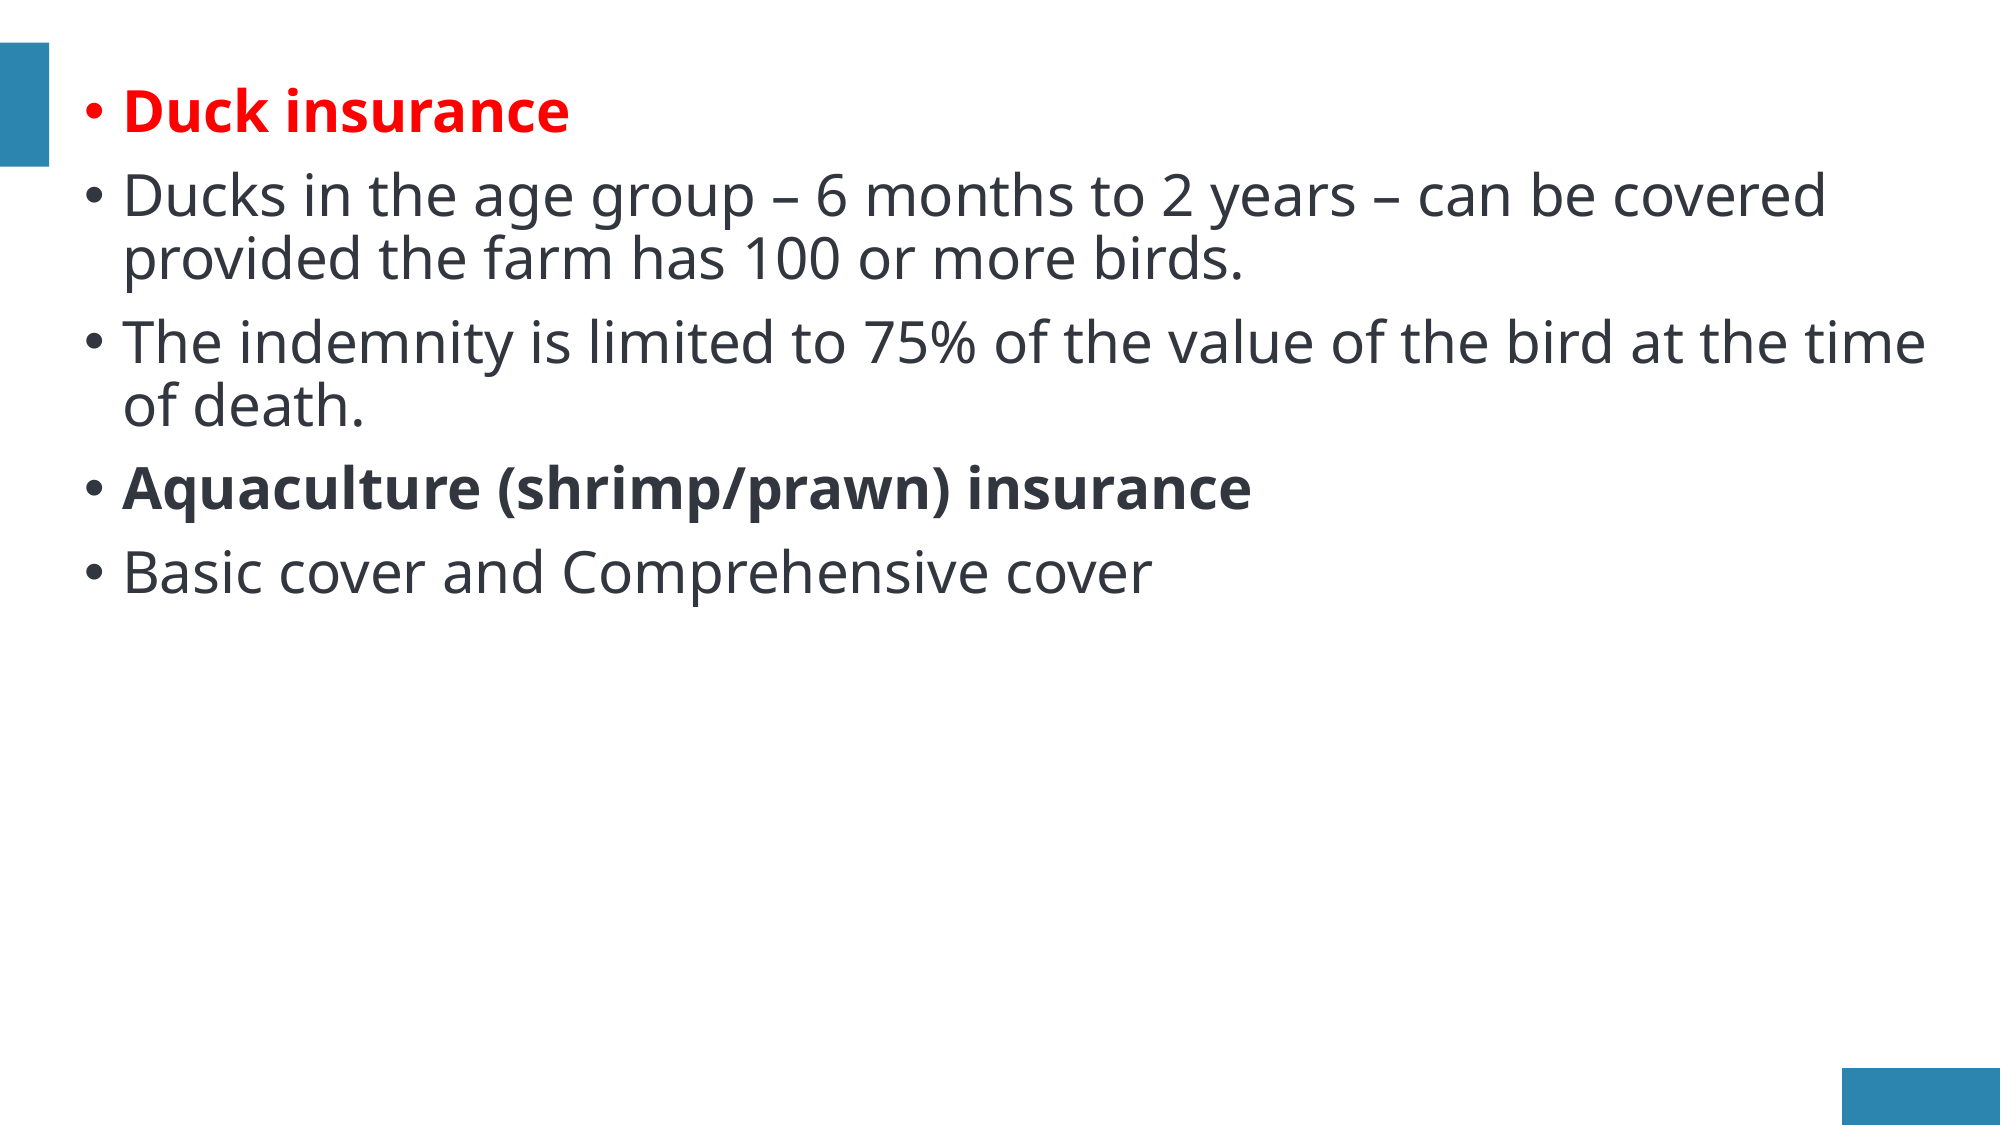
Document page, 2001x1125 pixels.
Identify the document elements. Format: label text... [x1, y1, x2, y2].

list Duck insurance Ducks in the age group – 6 months to 2 years – can be covered provided the farm has 100 or more birds. The indemnity is limited to 75% of the value of the bird at the time of death. Aquaculture (shrimp/prawn) insurance Basic cover and Comprehensive cover [69, 74, 1960, 1019]
